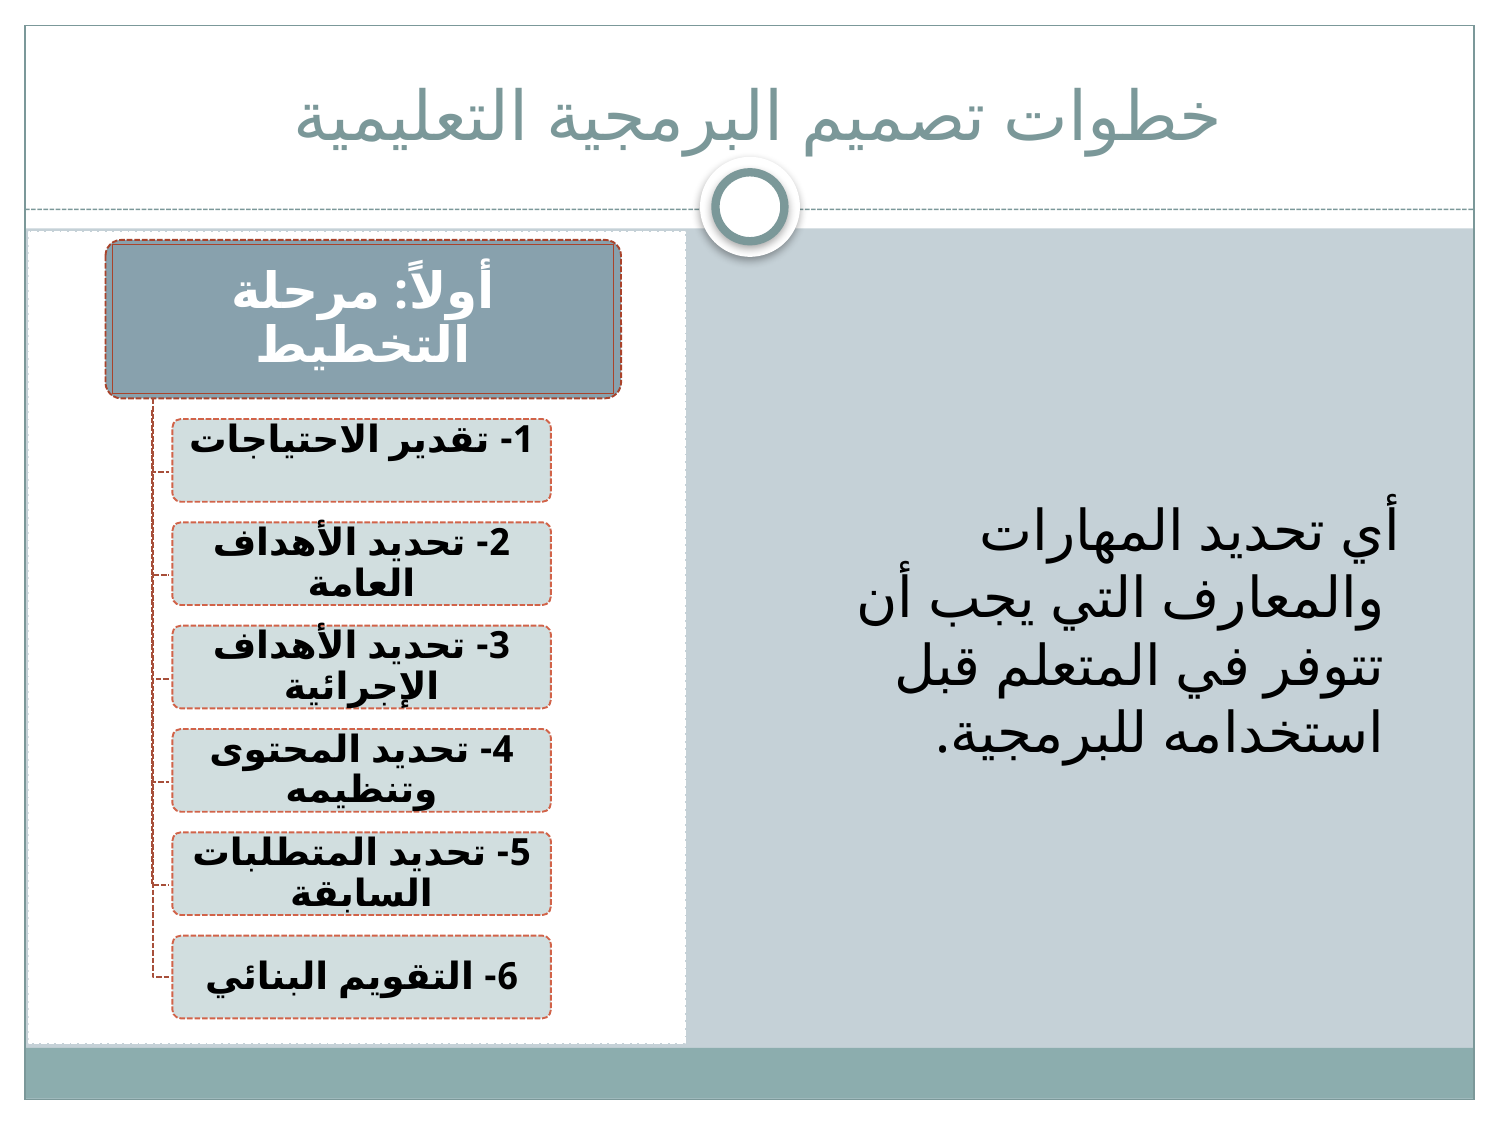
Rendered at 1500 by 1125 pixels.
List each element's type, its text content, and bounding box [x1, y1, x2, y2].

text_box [172, 522, 552, 606]
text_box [172, 728, 552, 812]
text_box [151, 410, 168, 886]
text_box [172, 832, 552, 916]
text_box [172, 418, 552, 502]
title خطوات تصميم البرمجية التعليمية [49, 37, 1450, 162]
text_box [172, 935, 552, 1019]
text_box [28, 231, 686, 1044]
text_box [153, 412, 165, 473]
text_box [154, 427, 165, 576]
list أي تحديد المهارات والمعارف التي يجب أن تتوفر في المتعلم قبل استخدامه للبرمجية. [761, 250, 1445, 1001]
text_box [156, 493, 167, 746]
text_box [152, 886, 169, 978]
text_box [155, 453, 166, 673]
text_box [172, 625, 552, 709]
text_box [105, 239, 622, 399]
